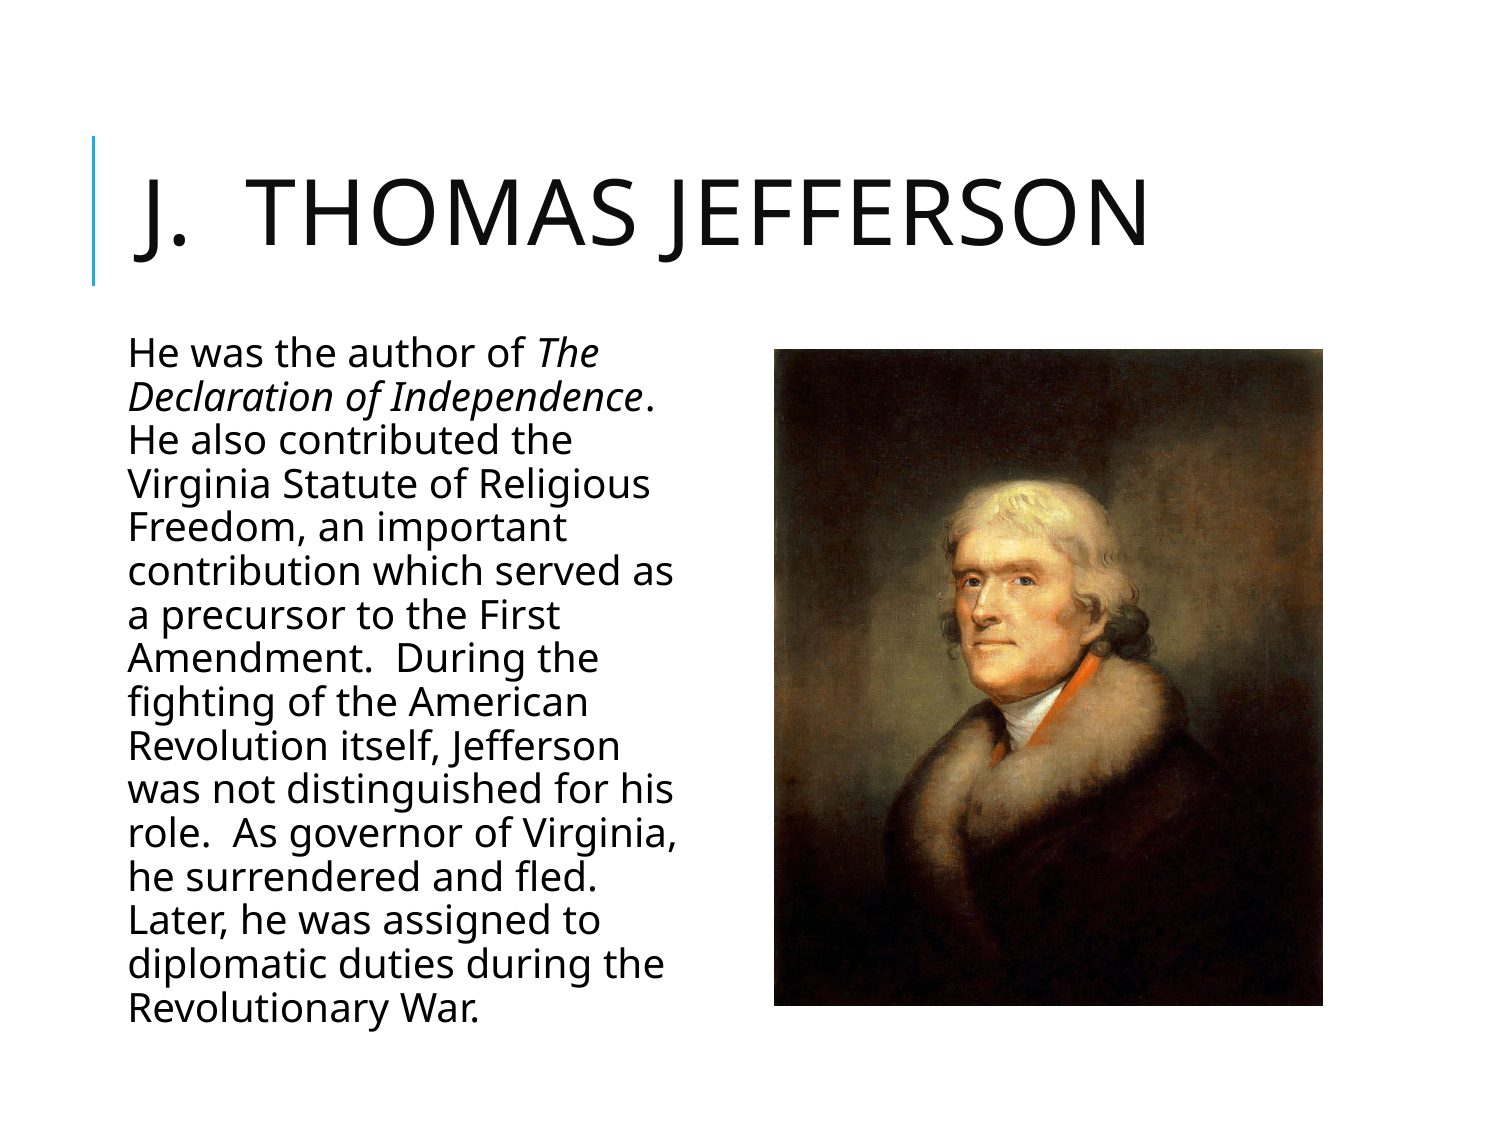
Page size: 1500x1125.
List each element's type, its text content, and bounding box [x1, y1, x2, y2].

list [774, 349, 1323, 1006]
title J. Thomas Jefferson [126, 96, 1322, 342]
list He was the author of The Declaration of Independence. He also contributed the Virginia Statute of Religious Freedom, an important contribution which served as a precursor to the First Amendment. During the fighting of the American Revolution itself, Jefferson was not distinguished for his role. As governor of Virginia, he surrendered and fled. Later, he was assigned to diplomatic duties during the Revolutionary War. [119, 324, 688, 1050]
